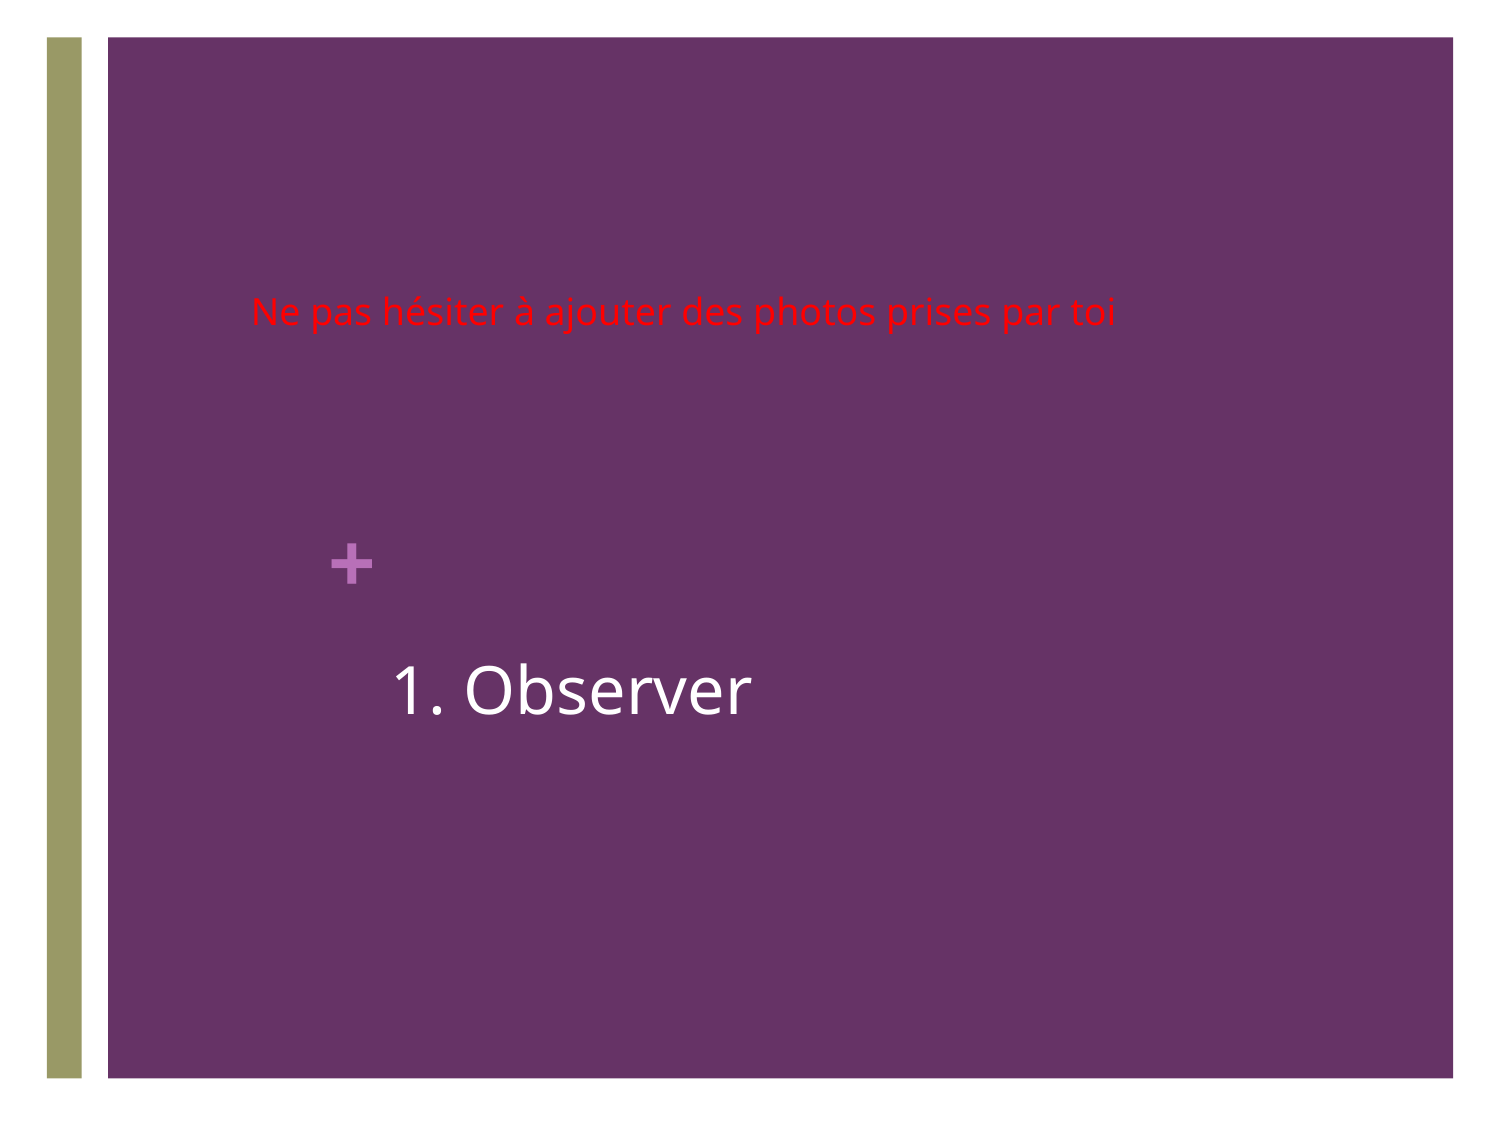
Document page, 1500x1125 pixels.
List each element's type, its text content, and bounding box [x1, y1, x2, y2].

text_box Ne pas hésiter à ajouter des photos prises par toi [236, 280, 1187, 341]
title 1. Observer [375, 512, 1300, 736]
